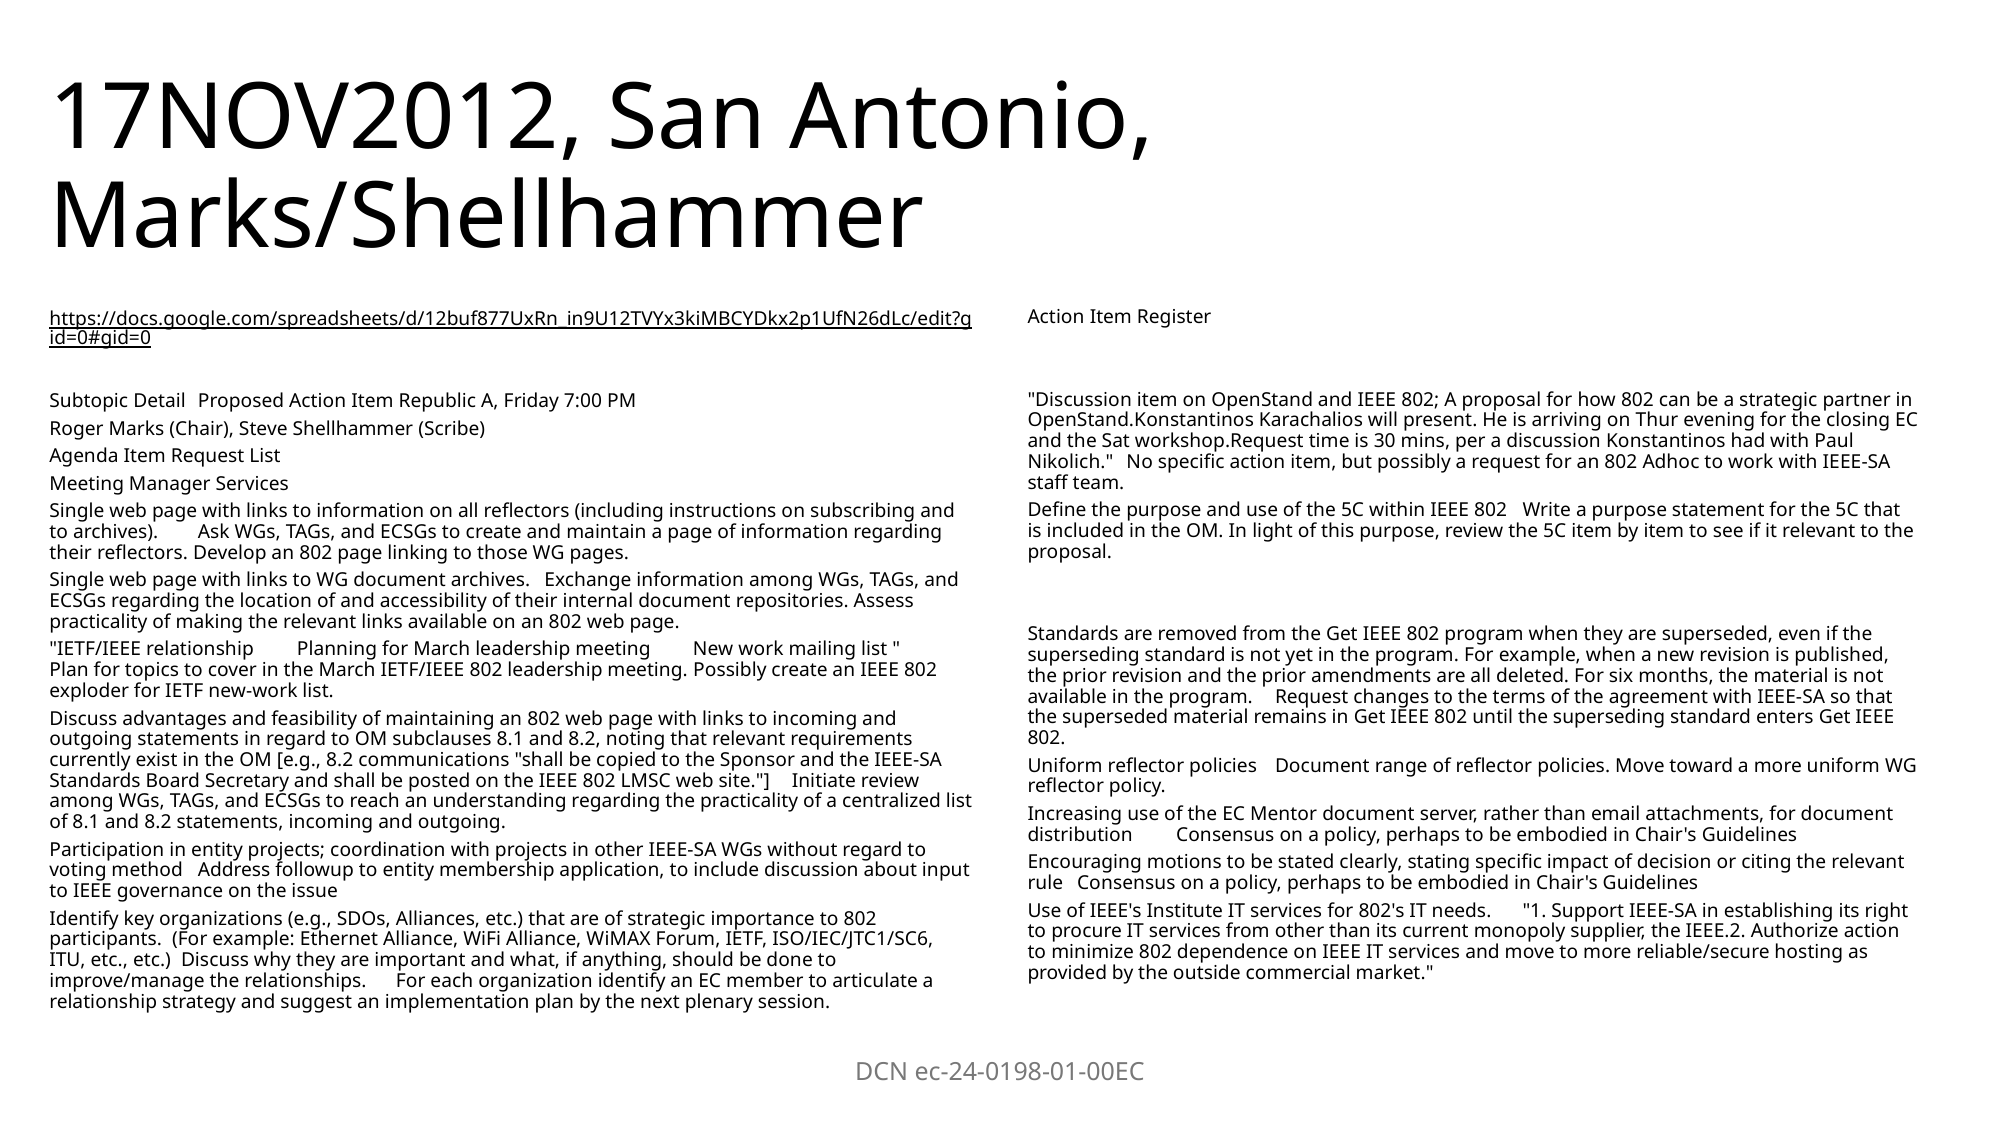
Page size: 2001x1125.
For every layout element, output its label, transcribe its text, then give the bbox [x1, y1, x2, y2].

list https://docs.google.com/spreadsheets/d/12buf877UxRn_in9U12TVYx3kiMBCYDkx2p1UfN26dLc/edit?gid=0#gid=0 Subtopic Detail Proposed Action Item Republic A, Friday 7:00 PM Roger Marks (Chair), Steve Shellhammer (Scribe) Agenda Item Request List Meeting Manager Services Single web page with links to information on all reflectors (including instructions on subscribing and to archives). Ask WGs, TAGs, and ECSGs to create and maintain a page of information regarding their reflectors. Develop an 802 page linking to those WG pages. Single web page with links to WG document archives. Exchange information among WGs, TAGs, and ECSGs regarding the location of and accessibility of their internal document repositories. Assess practicality of making the relevant links available on an 802 web page. "IETF/IEEE relationship Planning for March leadership meeting New work mailing list " Plan for topics to cover in the March IETF/IEEE 802 leadership meeting. Possibly create an IEEE 802 exploder for IETF new-work list. Discuss advantages and feasibility of maintaining an 802 web page with links to incoming and outgoing statements in regard to OM subclauses 8.1 and 8.2, noting that relevant requirements currently exist in the OM [e.g., 8.2 communications "shall be copied to the Sponsor and the IEEE-SA Standards Board Secretary and shall be posted on the IEEE 802 LMSC web site."] Initiate review among WGs, TAGs, and ECSGs to reach an understanding regarding the practicality of a centralized list of 8.1 and 8.2 statements, incoming and outgoing. Participation in entity projects; coordination with projects in other IEEE-SA WGs without regard to voting method Address followup to entity membership application, to include discussion about input to IEEE governance on the issue Identify key organizations (e.g., SDOs, Alliances, etc.) that are of strategic importance to 802 participants. (For example: Ethernet Alliance, WiFi Alliance, WiMAX Forum, IETF, ISO/IEC/JTC1/SC6, ITU, etc., etc.) Discuss why they are important and what, if anything, should be done to improve/manage the relationships. For each organization identify an EC member to articulate a relationship strategy and suggest an implementation plan by the next plenary session. [34, 299, 988, 1014]
footer DCN ec-24-0198-01-00EC [662, 1042, 1338, 1103]
title 17NOV2012, San Antonio, Marks/Shellhammer [34, 59, 1863, 278]
list Action Item Register "Discussion item on OpenStand and IEEE 802; A proposal for how 802 can be a strategic partner in OpenStand.Konstantinos Karachalios will present. He is arriving on Thur evening for the closing EC and the Sat workshop.Request time is 30 mins, per a discussion Konstantinos had with Paul Nikolich." No specific action item, but possibly a request for an 802 Adhoc to work with IEEE-SA staff team. Define the purpose and use of the 5C within IEEE 802 Write a purpose statement for the 5C that is included in the OM. In light of this purpose, review the 5C item by item to see if it relevant to the proposal. Standards are removed from the Get IEEE 802 program when they are superseded, even if the superseding standard is not yet in the program. For example, when a new revision is published, the prior revision and the prior amendments are all deleted. For six months, the material is not available in the program. Request changes to the terms of the agreement with IEEE-SA so that the superseded material remains in Get IEEE 802 until the superseding standard enters Get IEEE 802. Uniform reflector policies Document range of reflector policies. Move toward a more uniform WG reflector policy. Increasing use of the EC Mentor document server, rather than email attachments, for document distribution Consensus on a policy, perhaps to be embodied in Chair's Guidelines Encouraging motions to be stated clearly, stating specific impact of decision or citing the relevant rule Consensus on a policy, perhaps to be embodied in Chair's Guidelines Use of IEEE's Institute IT services for 802's IT needs. "1. Support IEEE-SA in establishing its right to procure IT services from other than its current monopoly supplier, the IEEE.2. Authorize action to minimize 802 dependence on IEEE IT services and move to more reliable/secure hosting as provided by the outside commercial market." [1012, 299, 1935, 1014]
